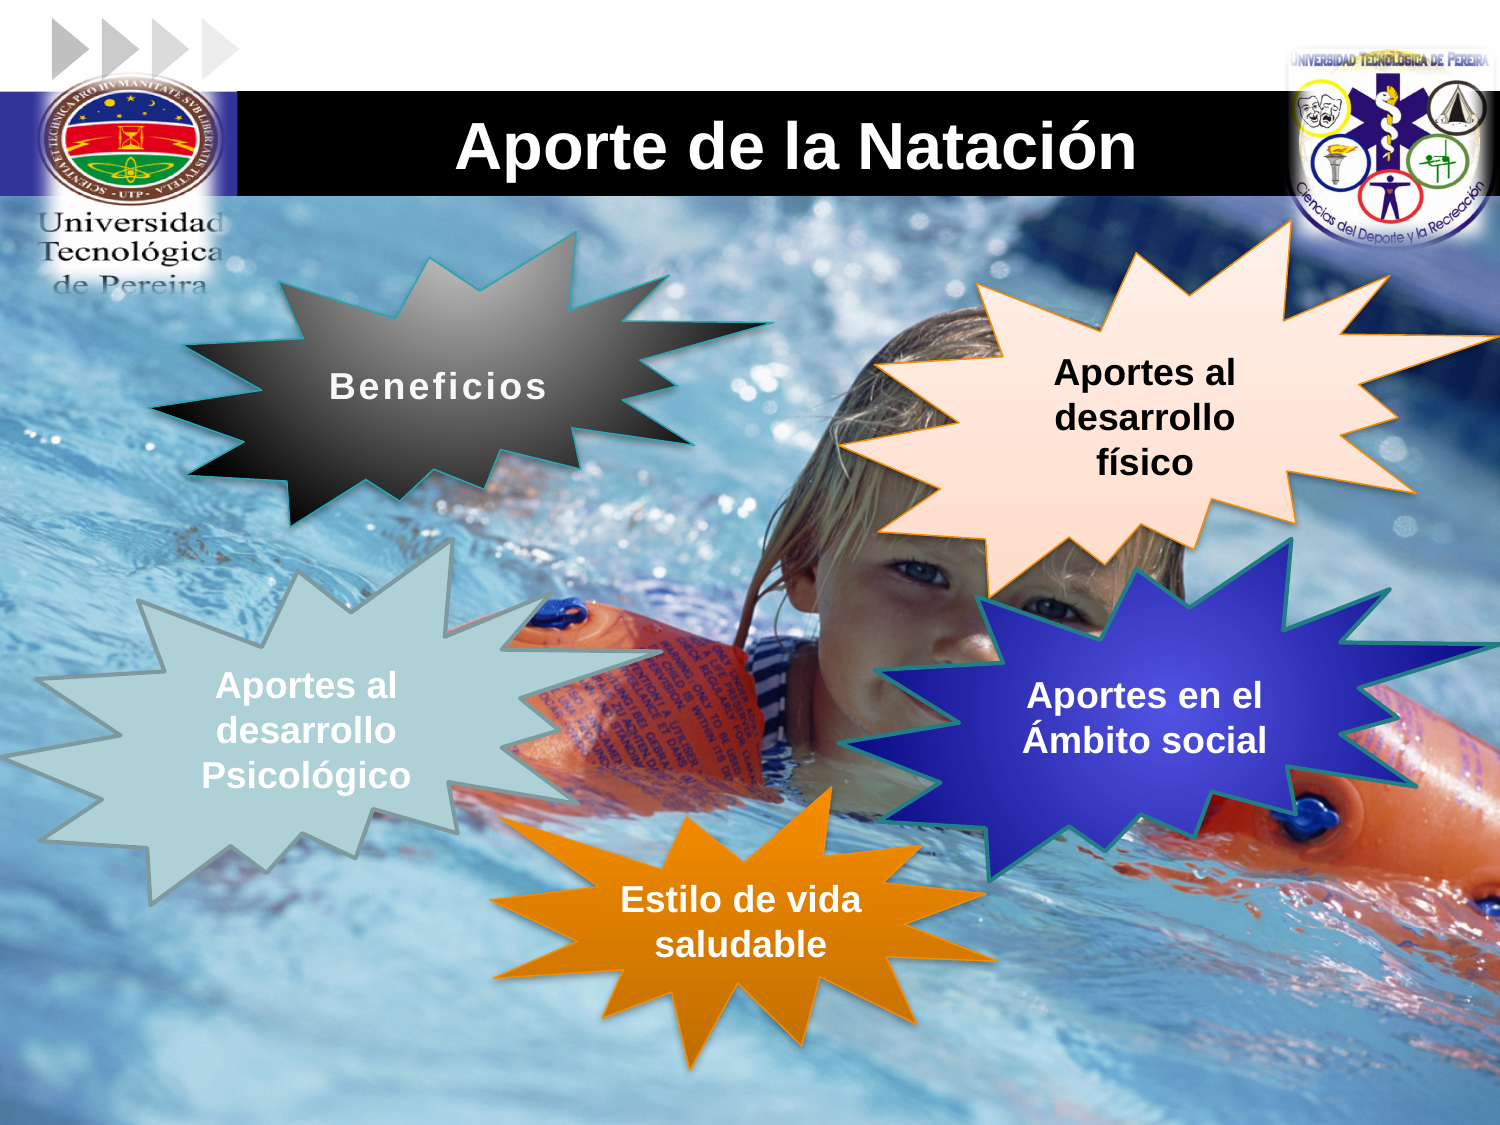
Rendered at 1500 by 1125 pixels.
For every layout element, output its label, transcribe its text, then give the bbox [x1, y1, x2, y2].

picture [0, 42, 1500, 1125]
title Aporte de la Natación [309, 96, 1276, 190]
